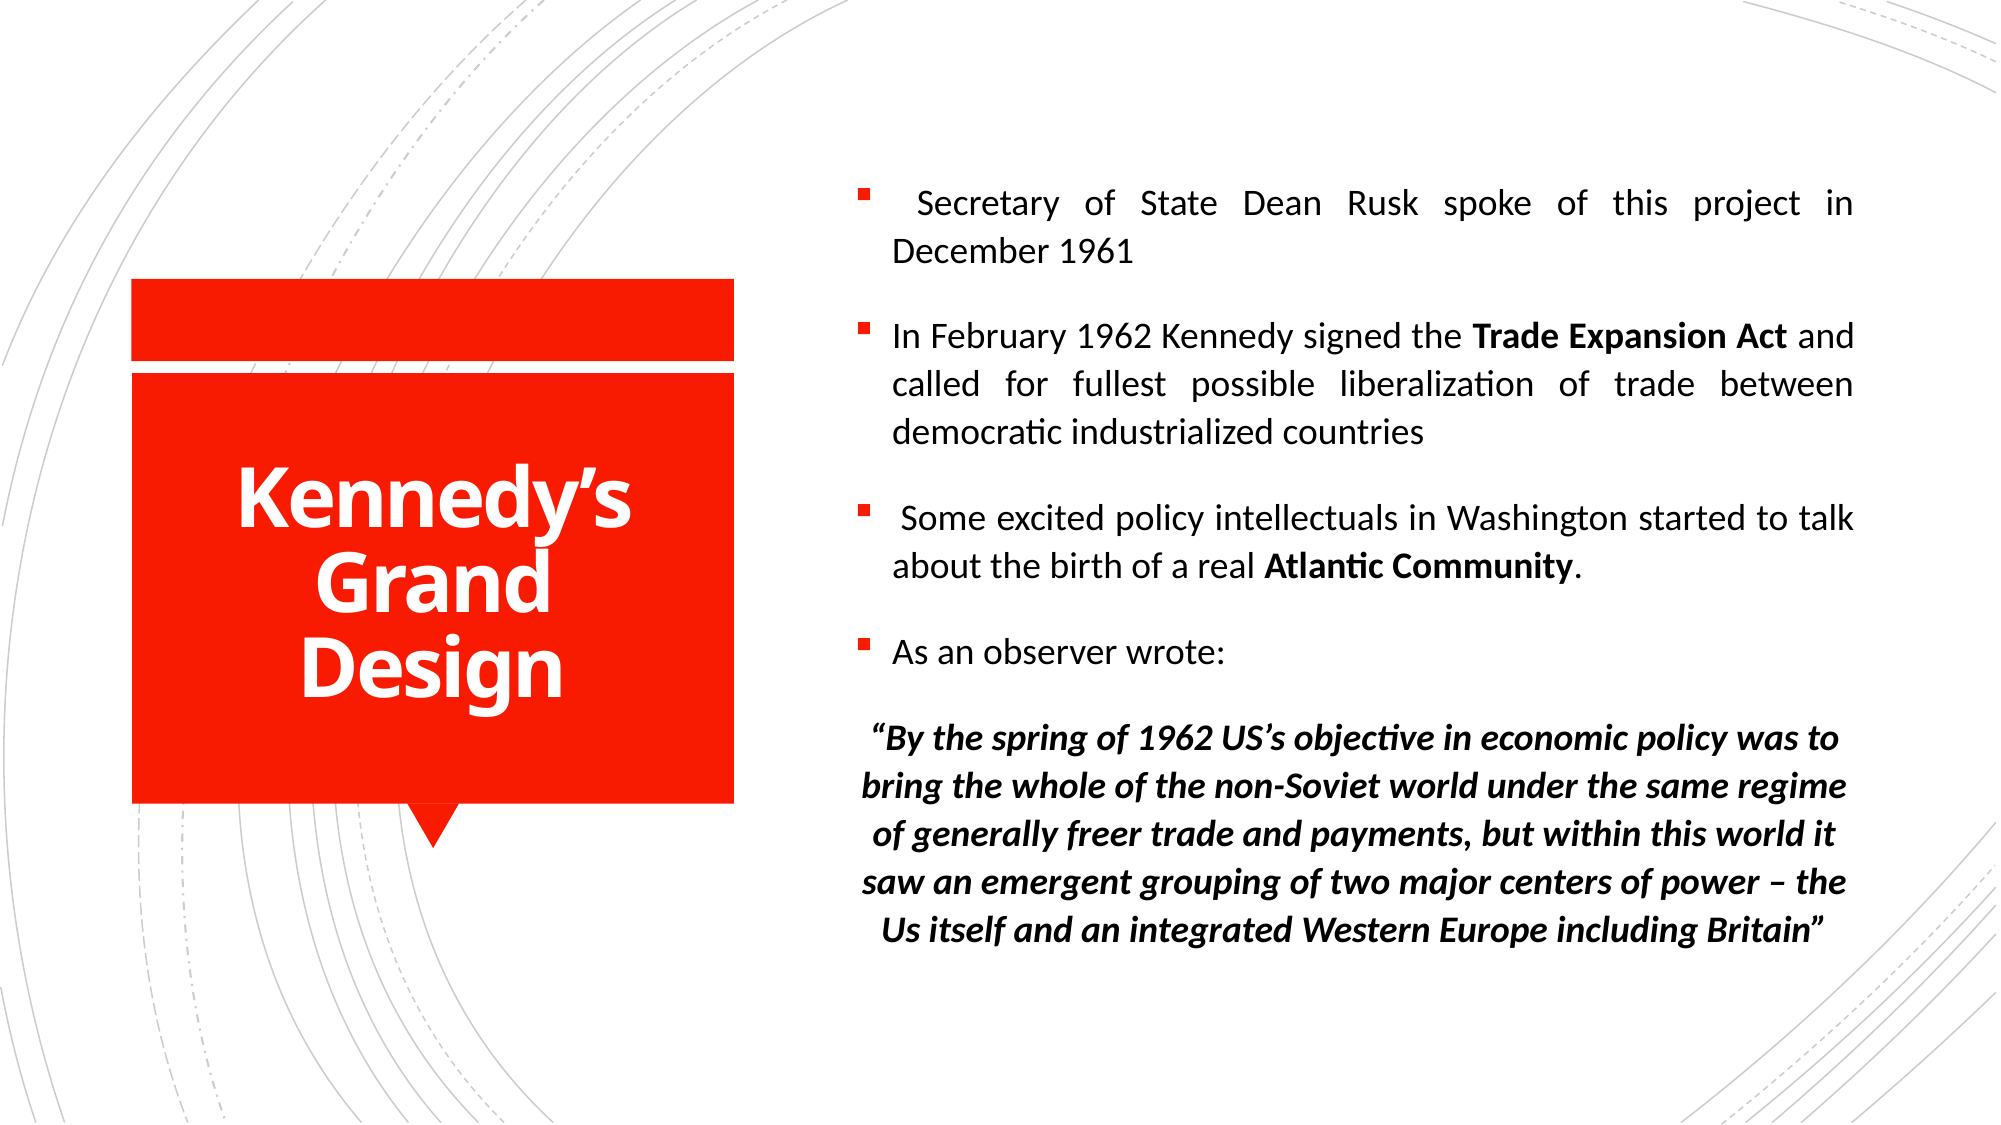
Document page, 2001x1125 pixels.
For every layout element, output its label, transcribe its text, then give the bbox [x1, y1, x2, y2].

list Secretary of State Dean Rusk spoke of this project in December 1961 In February 1962 Kennedy signed the Trade Expansion Act and called for fullest possible liberalization of trade between democratic industrialized countries Some excited policy intellectuals in Washington started to talk about the birth of a real Atlantic Community. As an observer wrote: “By the spring of 1962 US’s objective in economic policy was to bring the whole of the non-Soviet world under the same regime of generally freer trade and payments, but within this world it saw an emergent grouping of two major centers of power – the Us itself and an integrated Western Europe including Britain” [839, 131, 1871, 993]
title Kennedy’s Grand Design [145, 385, 720, 789]
